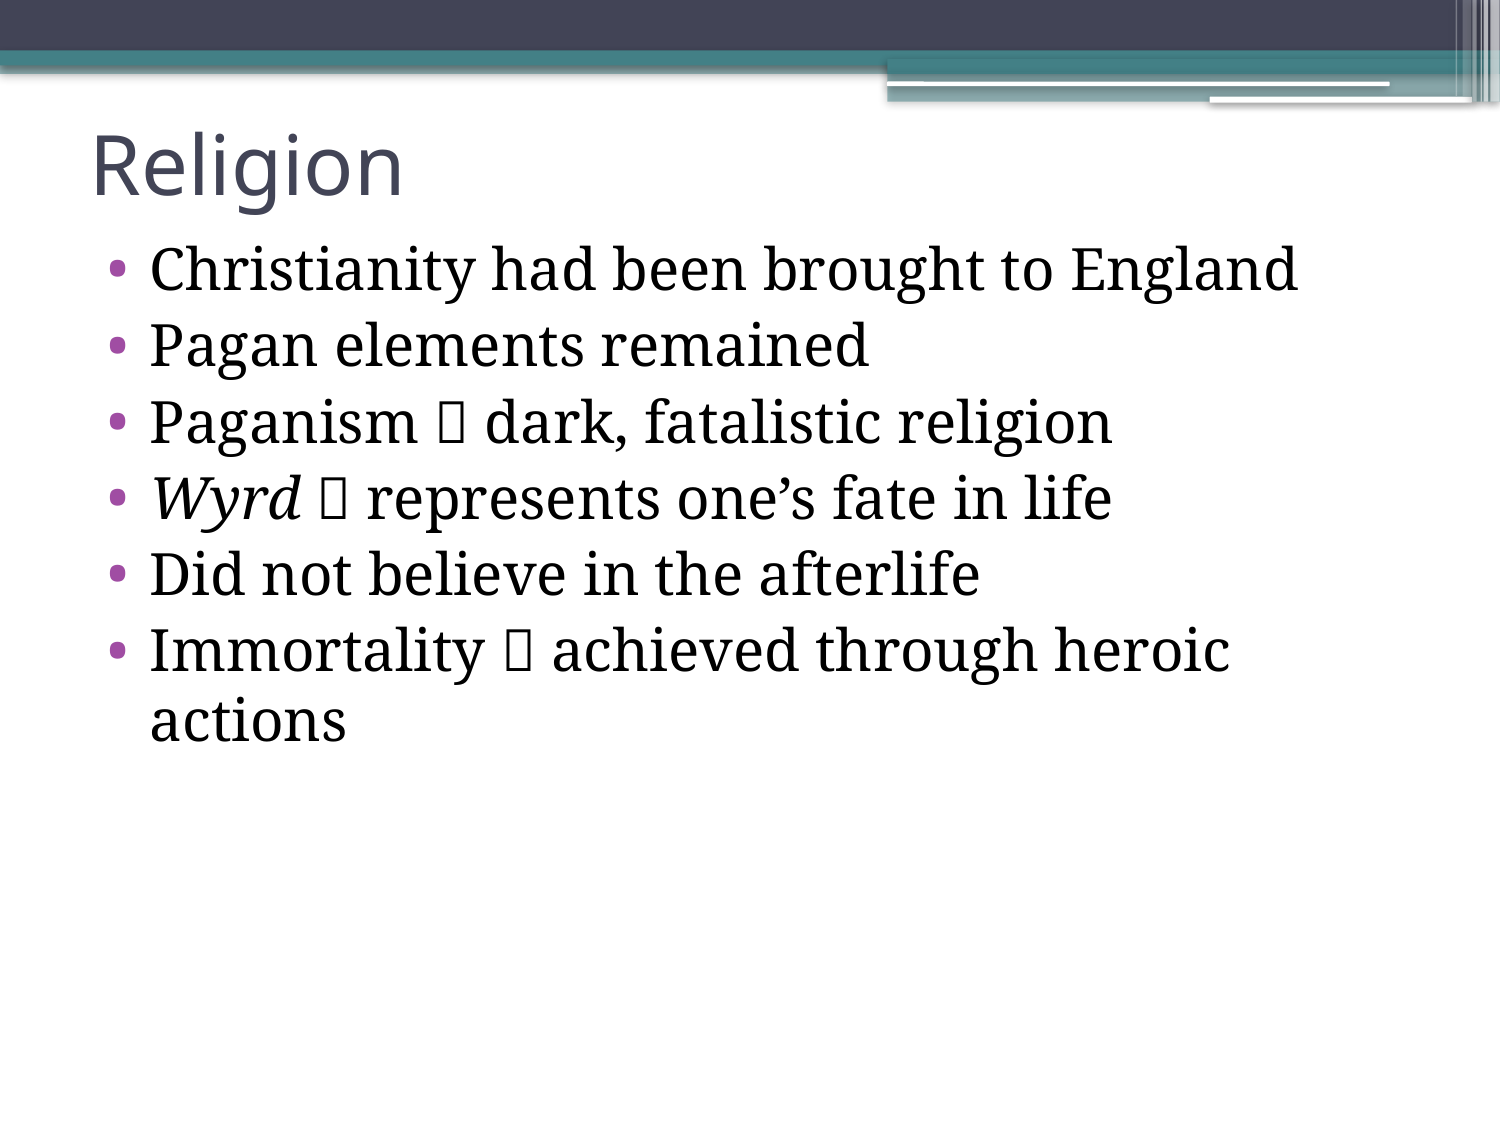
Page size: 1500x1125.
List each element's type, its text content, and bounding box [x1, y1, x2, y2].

title Religion [75, 75, 1425, 224]
list Christianity had been brought to England Pagan elements remained Paganism  dark, fatalistic religion Wyrd  represents one’s fate in life Did not believe in the afterlife Immortality  achieved through heroic actions [75, 224, 1425, 1079]
